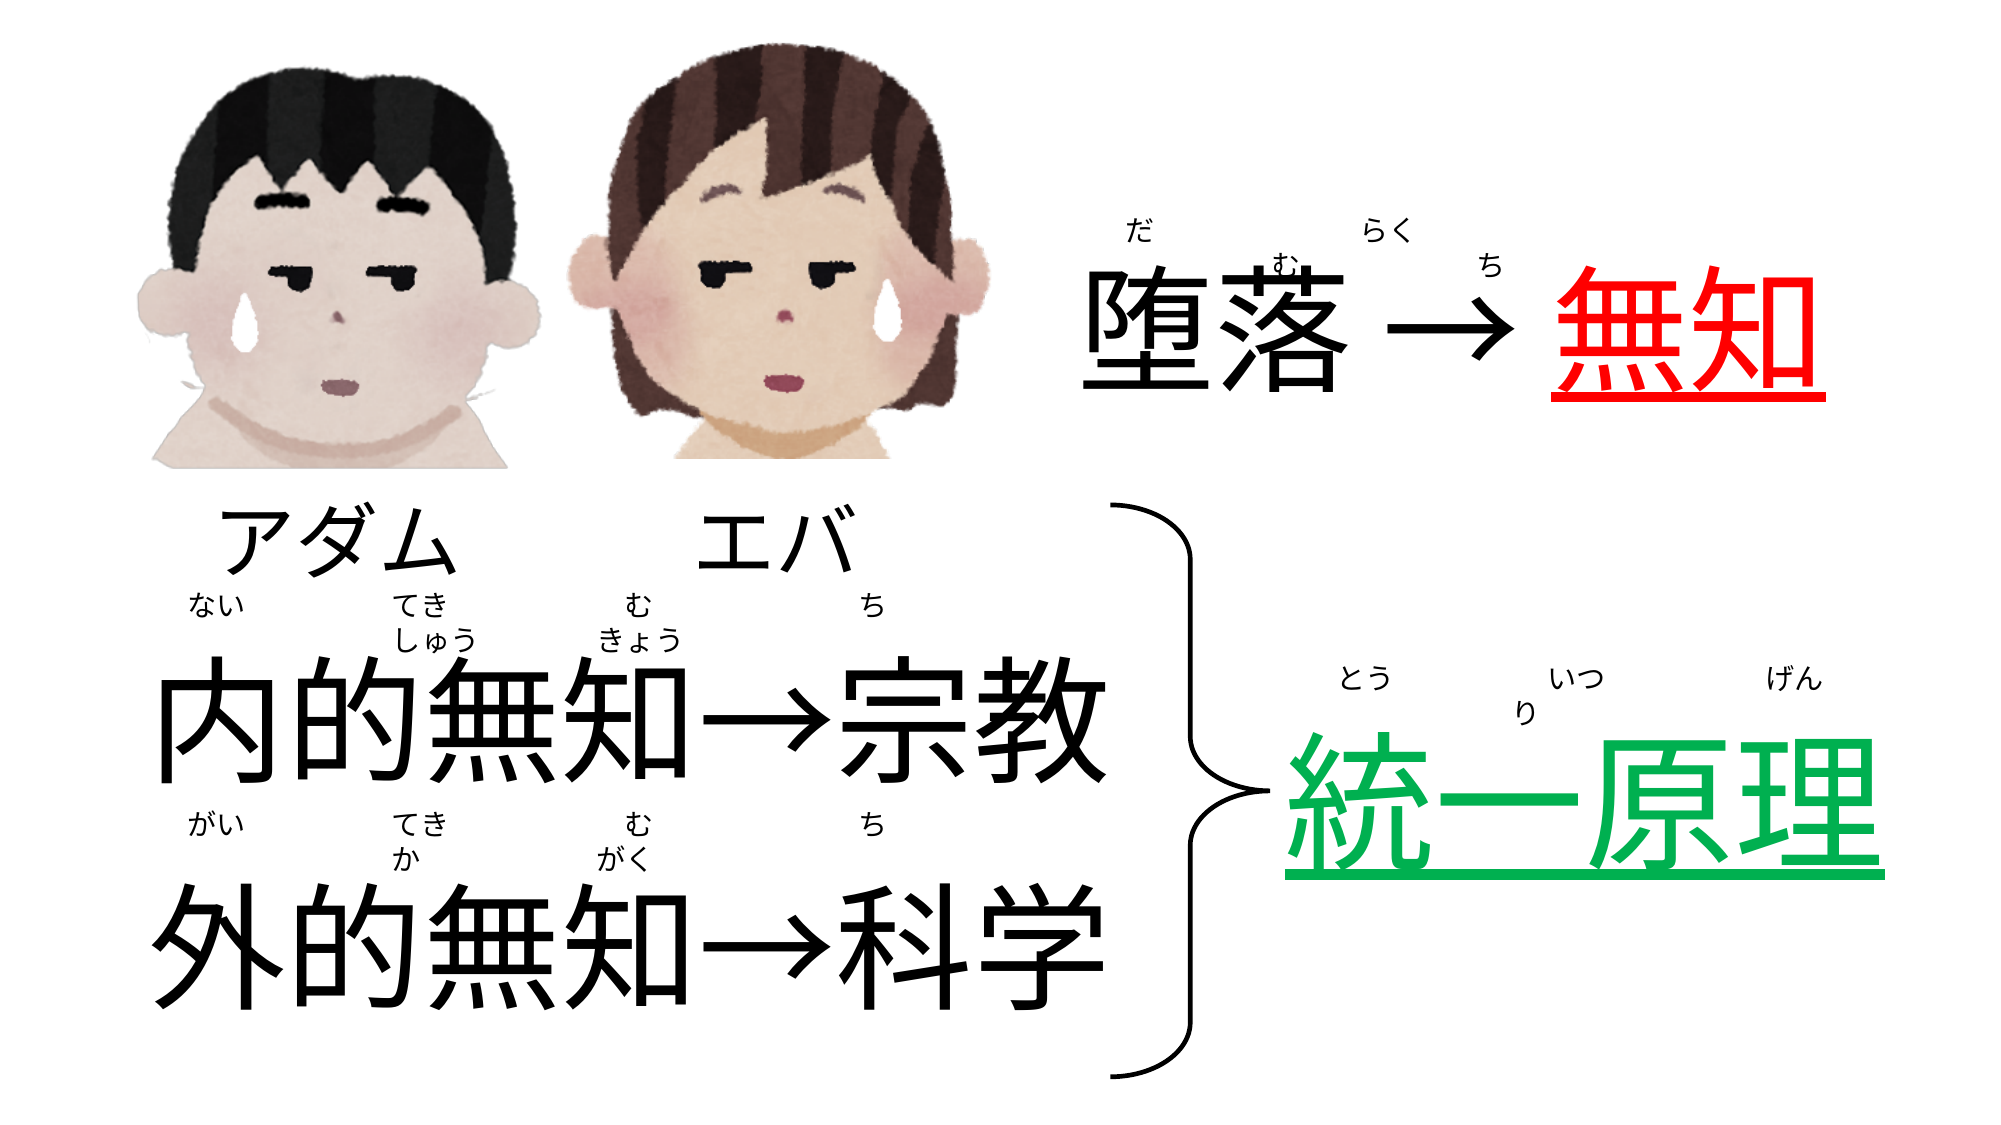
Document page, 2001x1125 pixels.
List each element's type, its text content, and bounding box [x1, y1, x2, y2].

text_box 堕落 → 無知 [1062, 236, 1995, 417]
text_box がい てき む ち か がく [172, 799, 1153, 884]
text_box アダム [197, 481, 594, 544]
text_box 内的無知→宗教 [133, 544, 1110, 772]
text_box エバ [677, 481, 953, 544]
text_box 外的無知→科学 [133, 772, 1153, 1035]
text_box 統一原理 [1270, 701, 1916, 896]
text_box だ らく む ち [1110, 205, 1858, 290]
text_box [1110, 504, 1270, 1078]
text_box とう いつ げん り [1321, 653, 1879, 738]
picture [112, 11, 1013, 529]
text_box ない てき む ち しゅう きょう [172, 580, 1111, 666]
